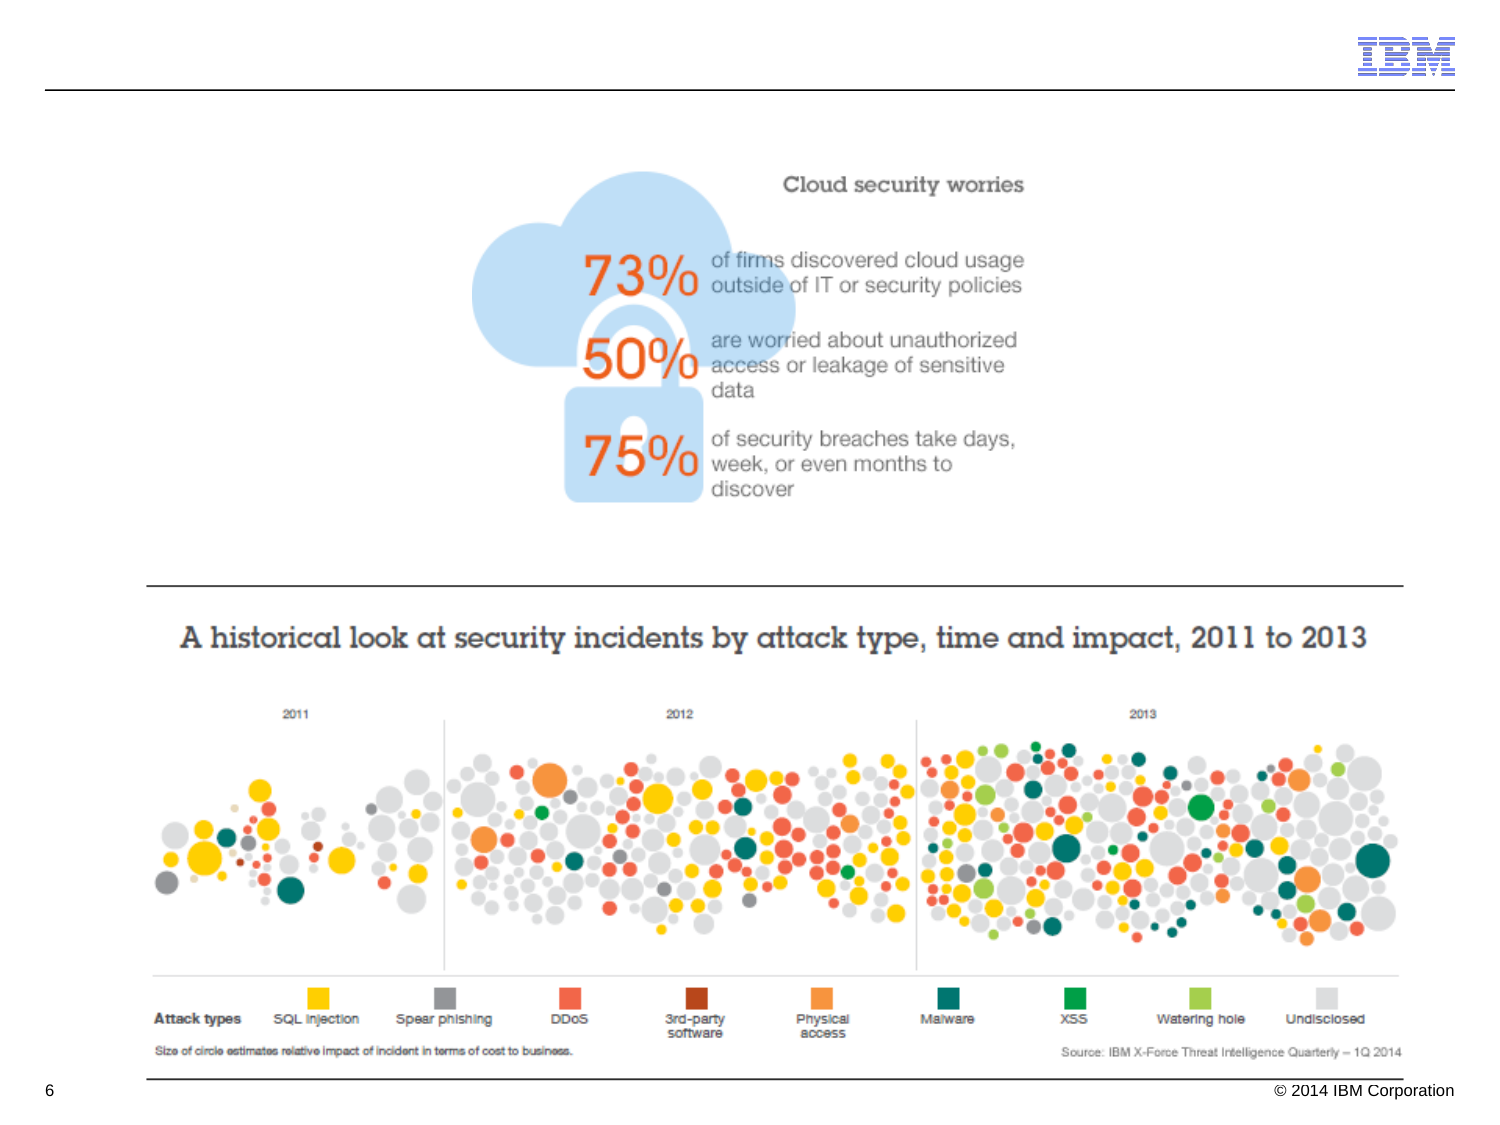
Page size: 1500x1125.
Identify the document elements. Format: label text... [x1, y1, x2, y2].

picture [472, 164, 1026, 509]
picture [142, 584, 1407, 1086]
slide_number 6 [29, 1072, 91, 1103]
picture [1358, 37, 1455, 76]
